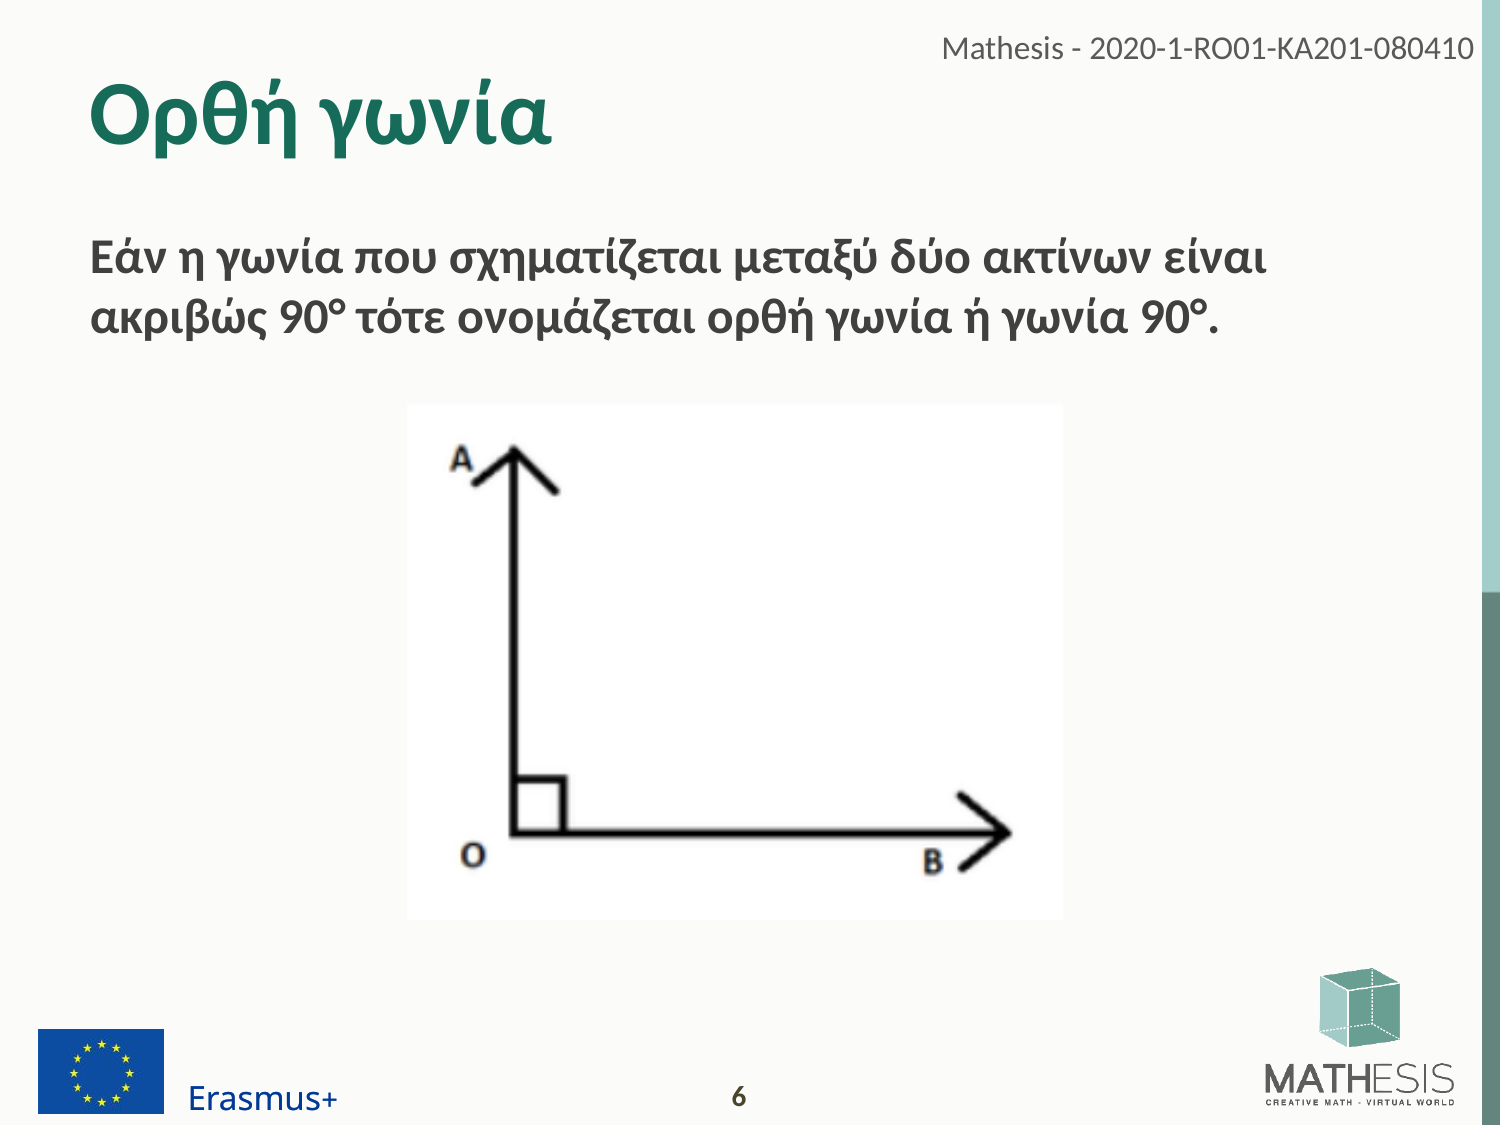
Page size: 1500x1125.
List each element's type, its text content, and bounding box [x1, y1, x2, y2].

title Ορθή γωνία [75, 45, 1425, 216]
picture [407, 403, 1064, 920]
picture [38, 1029, 164, 1114]
list Εάν η γωνία που σχηματίζεται μεταξύ δύο ακτίνων είναι ακριβώς 90° τότε ονομάζεται ορθή γωνία ή γωνία 90°. [75, 216, 1425, 959]
